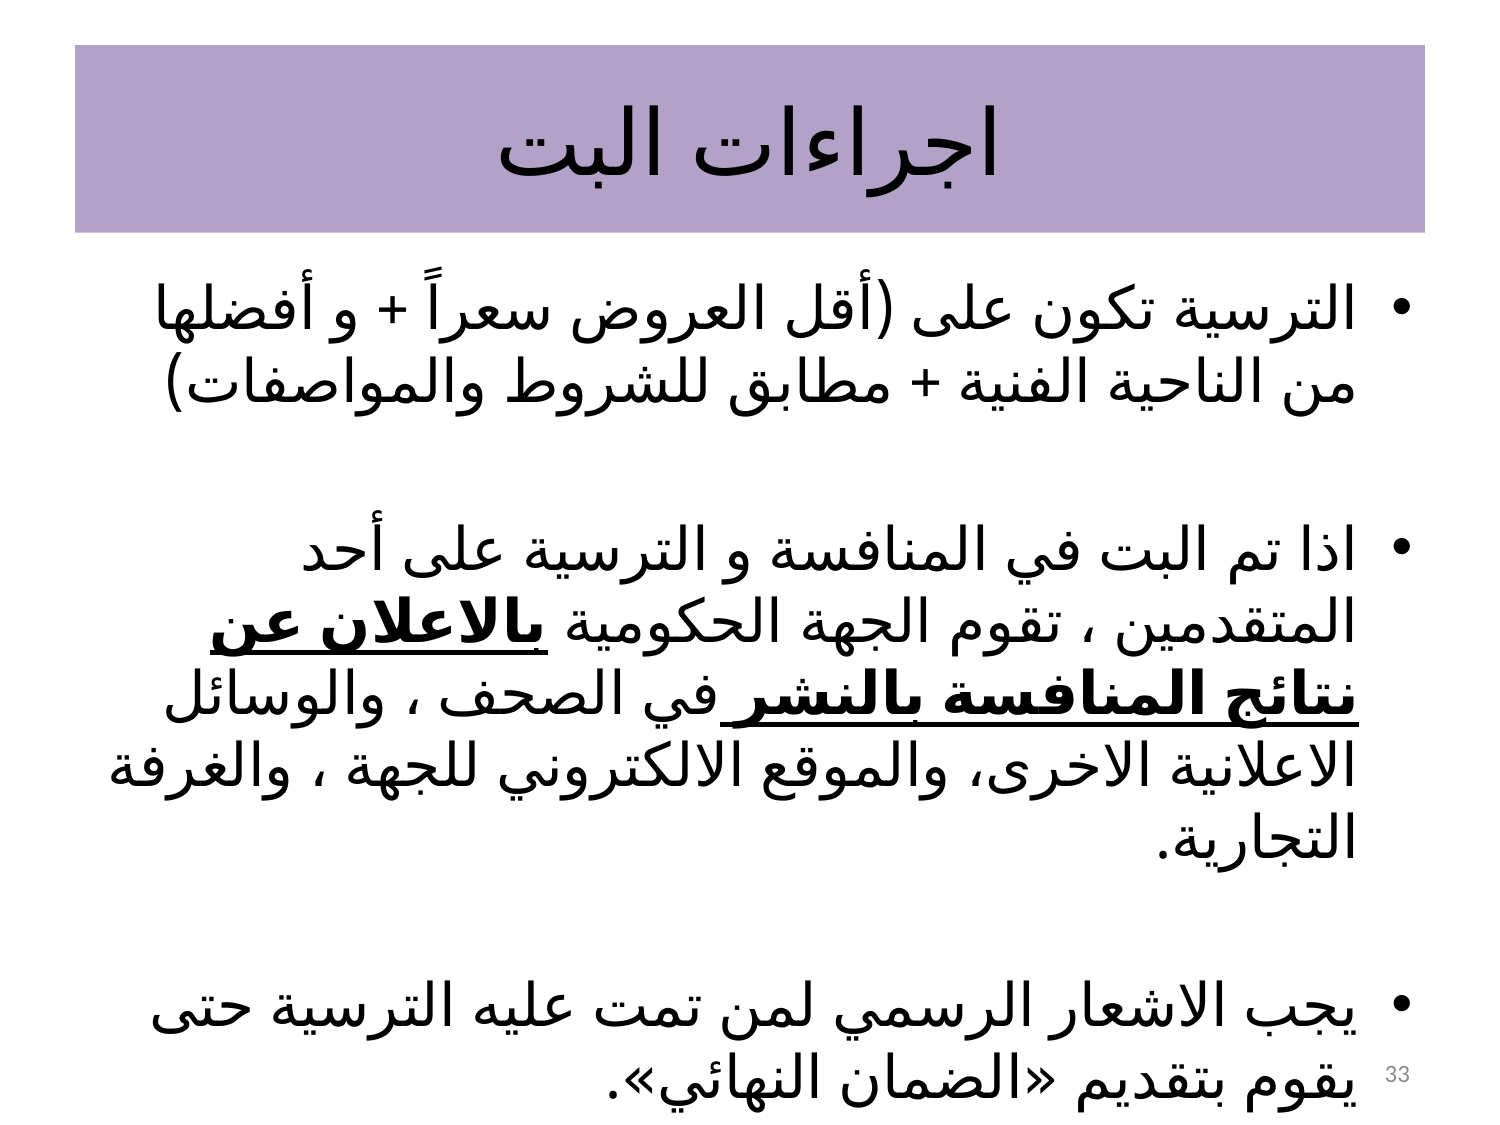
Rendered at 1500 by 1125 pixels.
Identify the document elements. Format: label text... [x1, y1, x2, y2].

list الترسية تكون على (أقل العروض سعراً + و أفضلها من الناحية الفنية + مطابق للشروط والمواصفات) اذا تم البت في المنافسة و الترسية على أحد المتقدمين ، تقوم الجهة الحكومية بالاعلان عن نتائج المنافسة بالنشر في الصحف ، والوسائل الاعلانية الاخرى، والموقع الالكتروني للجهة ، والغرفة التجارية. يجب الاشعار الرسمي لمن تمت عليه الترسية حتى يقوم بتقديم «الضمان النهائي». [75, 262, 1425, 1125]
slide_number 33 [1074, 1042, 1425, 1103]
title اجراءات البت [75, 45, 1425, 233]
